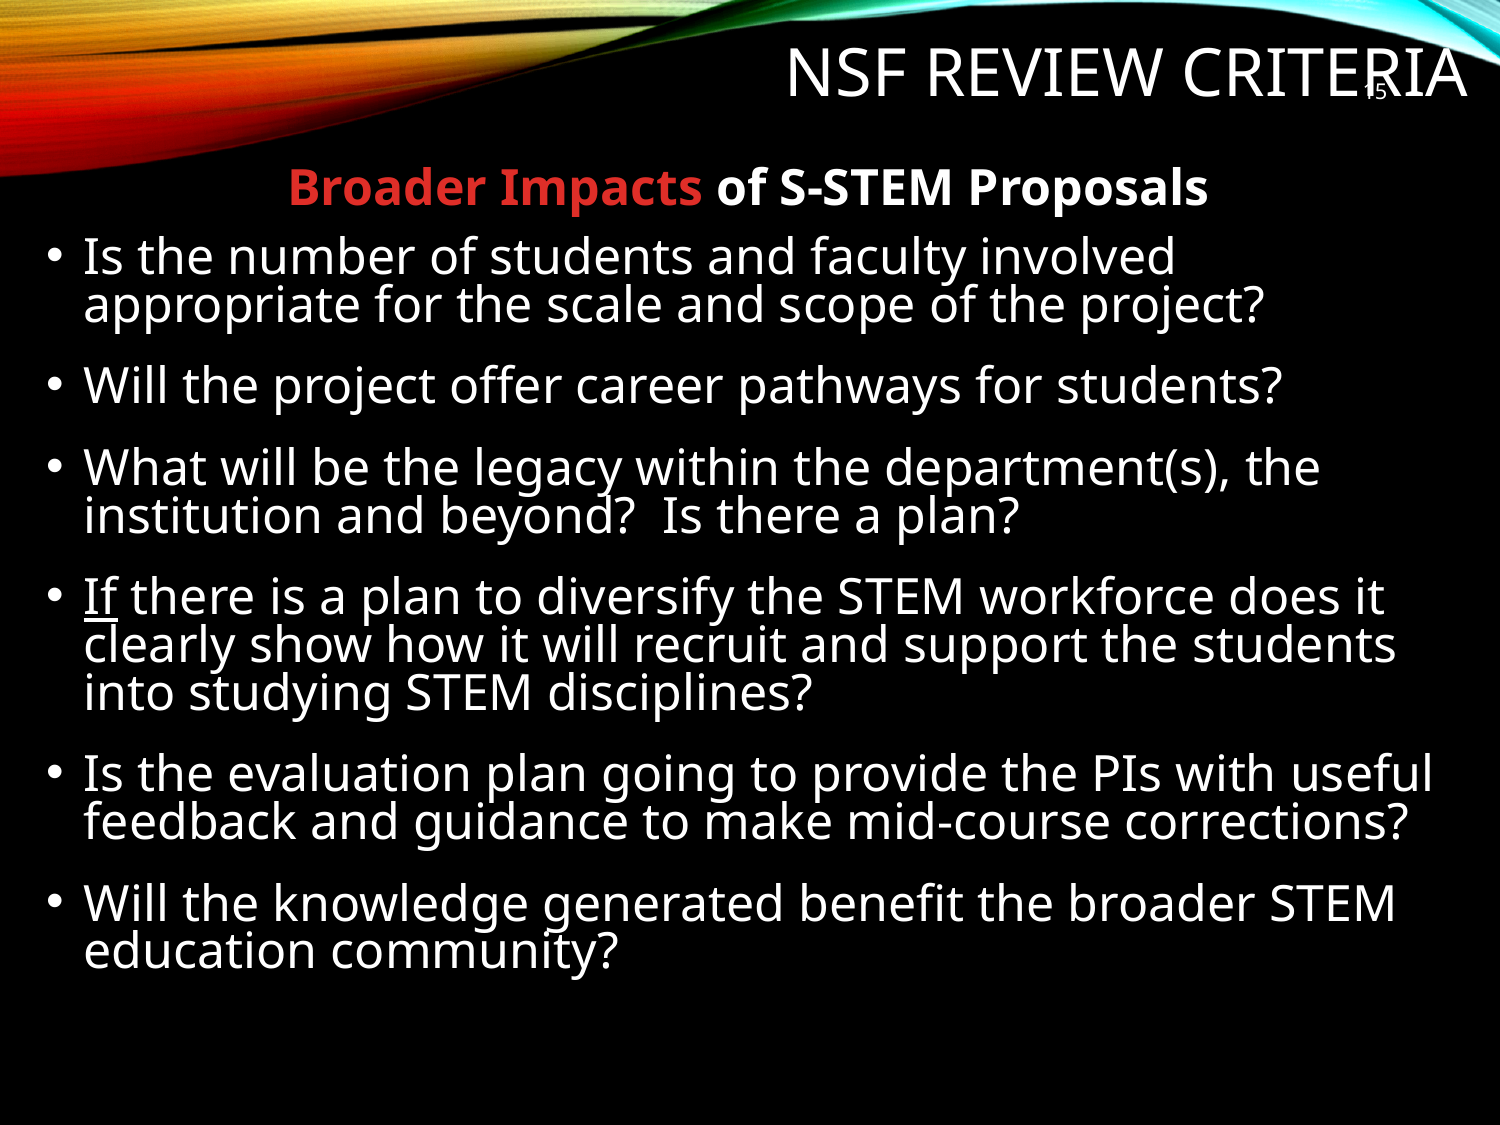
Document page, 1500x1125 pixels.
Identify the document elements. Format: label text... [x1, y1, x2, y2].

title NSF Review Criteria [671, 24, 1485, 125]
picture [0, 0, 1500, 178]
list Broader Impacts of S-STEM Proposals Is the number of students and faculty involved appropriate for the scale and scope of the project? Will the project offer career pathways for students? What will be the legacy within the department(s), the institution and beyond? Is there a plan? If there is a plan to diversify the STEM workforce does it clearly show how it will recruit and support the students into studying STEM disciplines? Is the evaluation plan going to provide the PIs with useful feedback and guidance to make mid-course corrections? Will the knowledge generated benefit the broader STEM education community? [31, 159, 1466, 1025]
